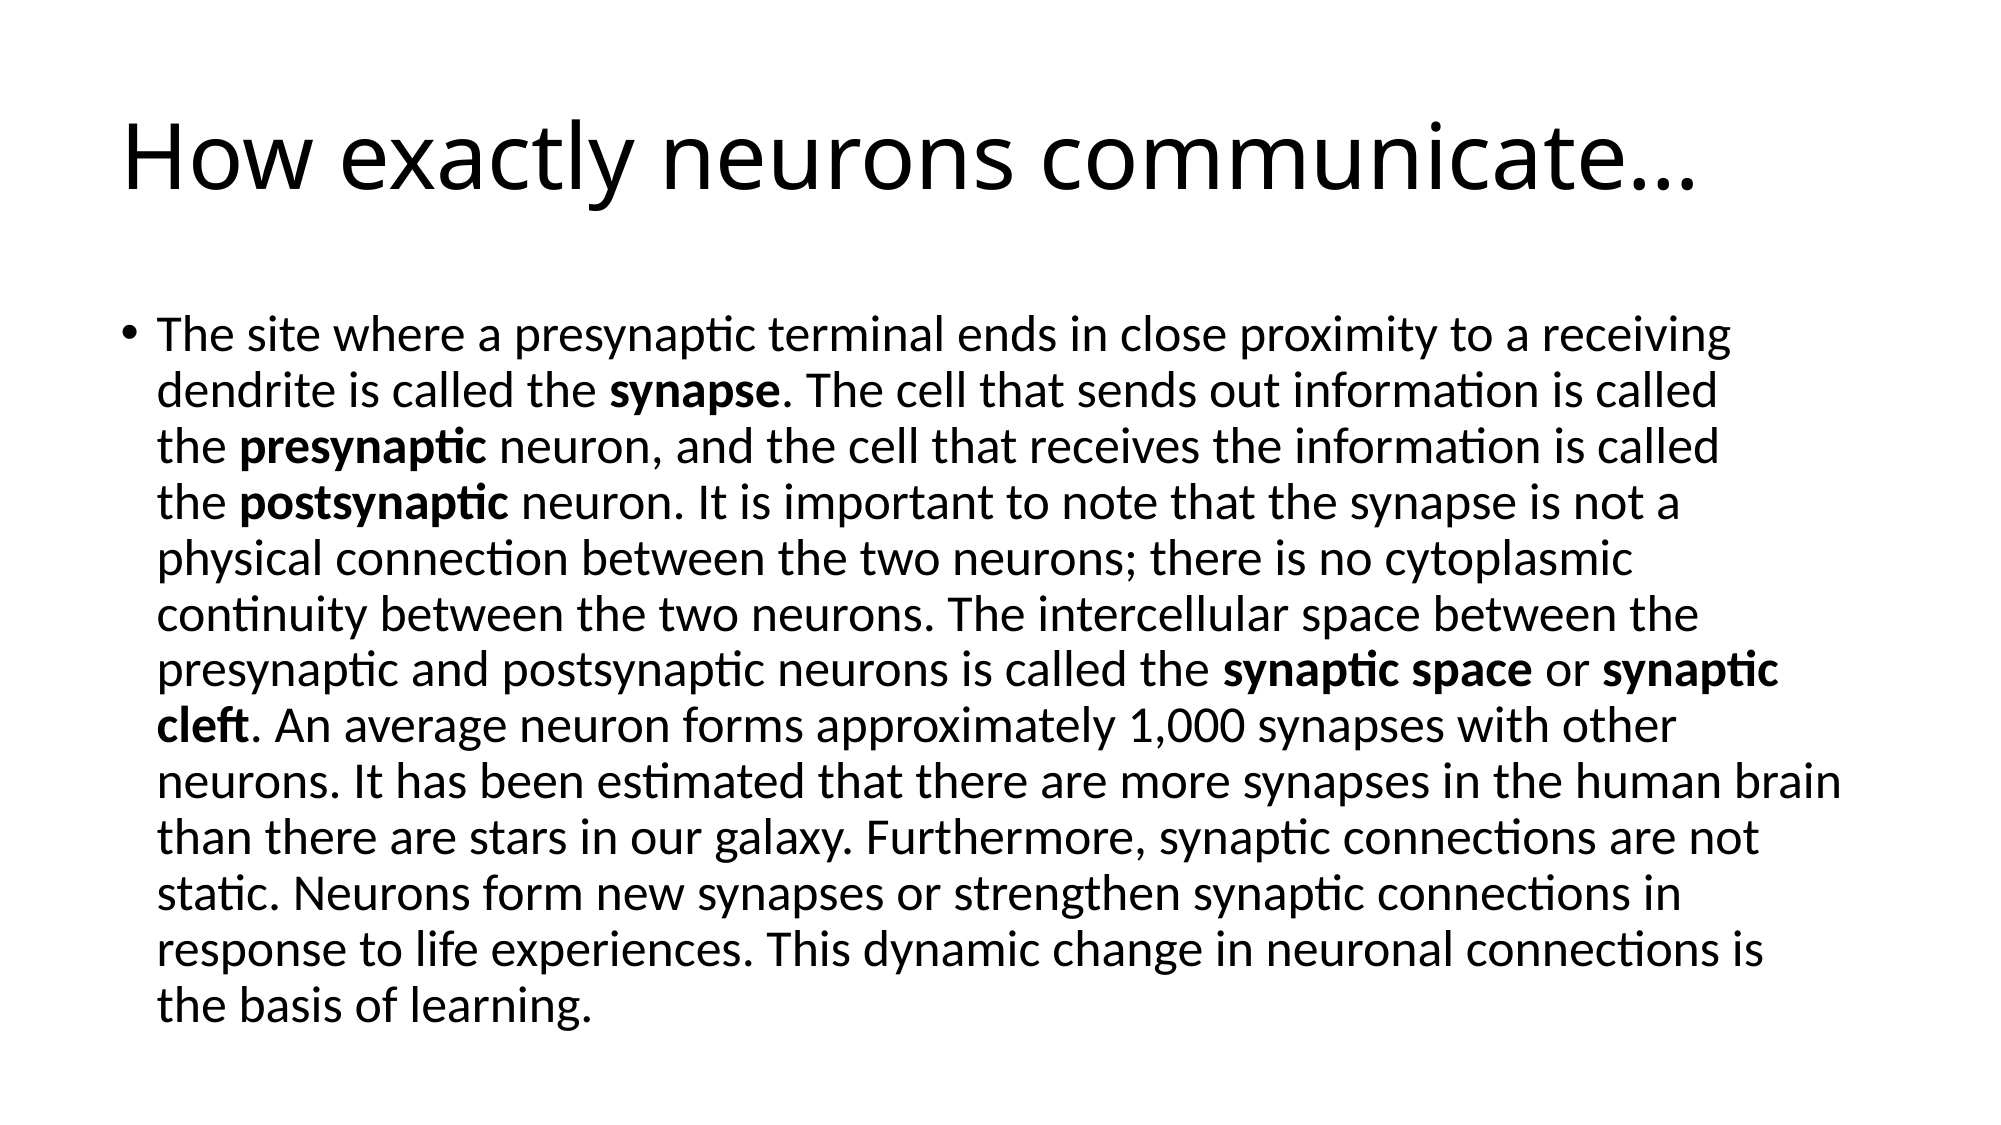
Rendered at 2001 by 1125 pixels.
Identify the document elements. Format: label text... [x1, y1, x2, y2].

list The site where a presynaptic terminal ends in close proximity to a receiving dendrite is called the synapse. The cell that sends out information is called the presynaptic neuron, and the cell that receives the information is called the postsynaptic neuron. It is important to note that the synapse is not a physical connection between the two neurons; there is no cytoplasmic continuity between the two neurons. The intercellular space between the presynaptic and postsynaptic neurons is called the synaptic space or synaptic cleft. An average neuron forms approximately 1,000 synapses with other neurons. It has been estimated that there are more synapses in the human brain than there are stars in our galaxy. Furthermore, synaptic connections are not static. Neurons form new synapses or strengthen synaptic connections in response to life experiences. This dynamic change in neuronal connections is the basis of learning. [105, 299, 1863, 1048]
title How exactly neurons communicate… [105, 42, 1863, 278]
